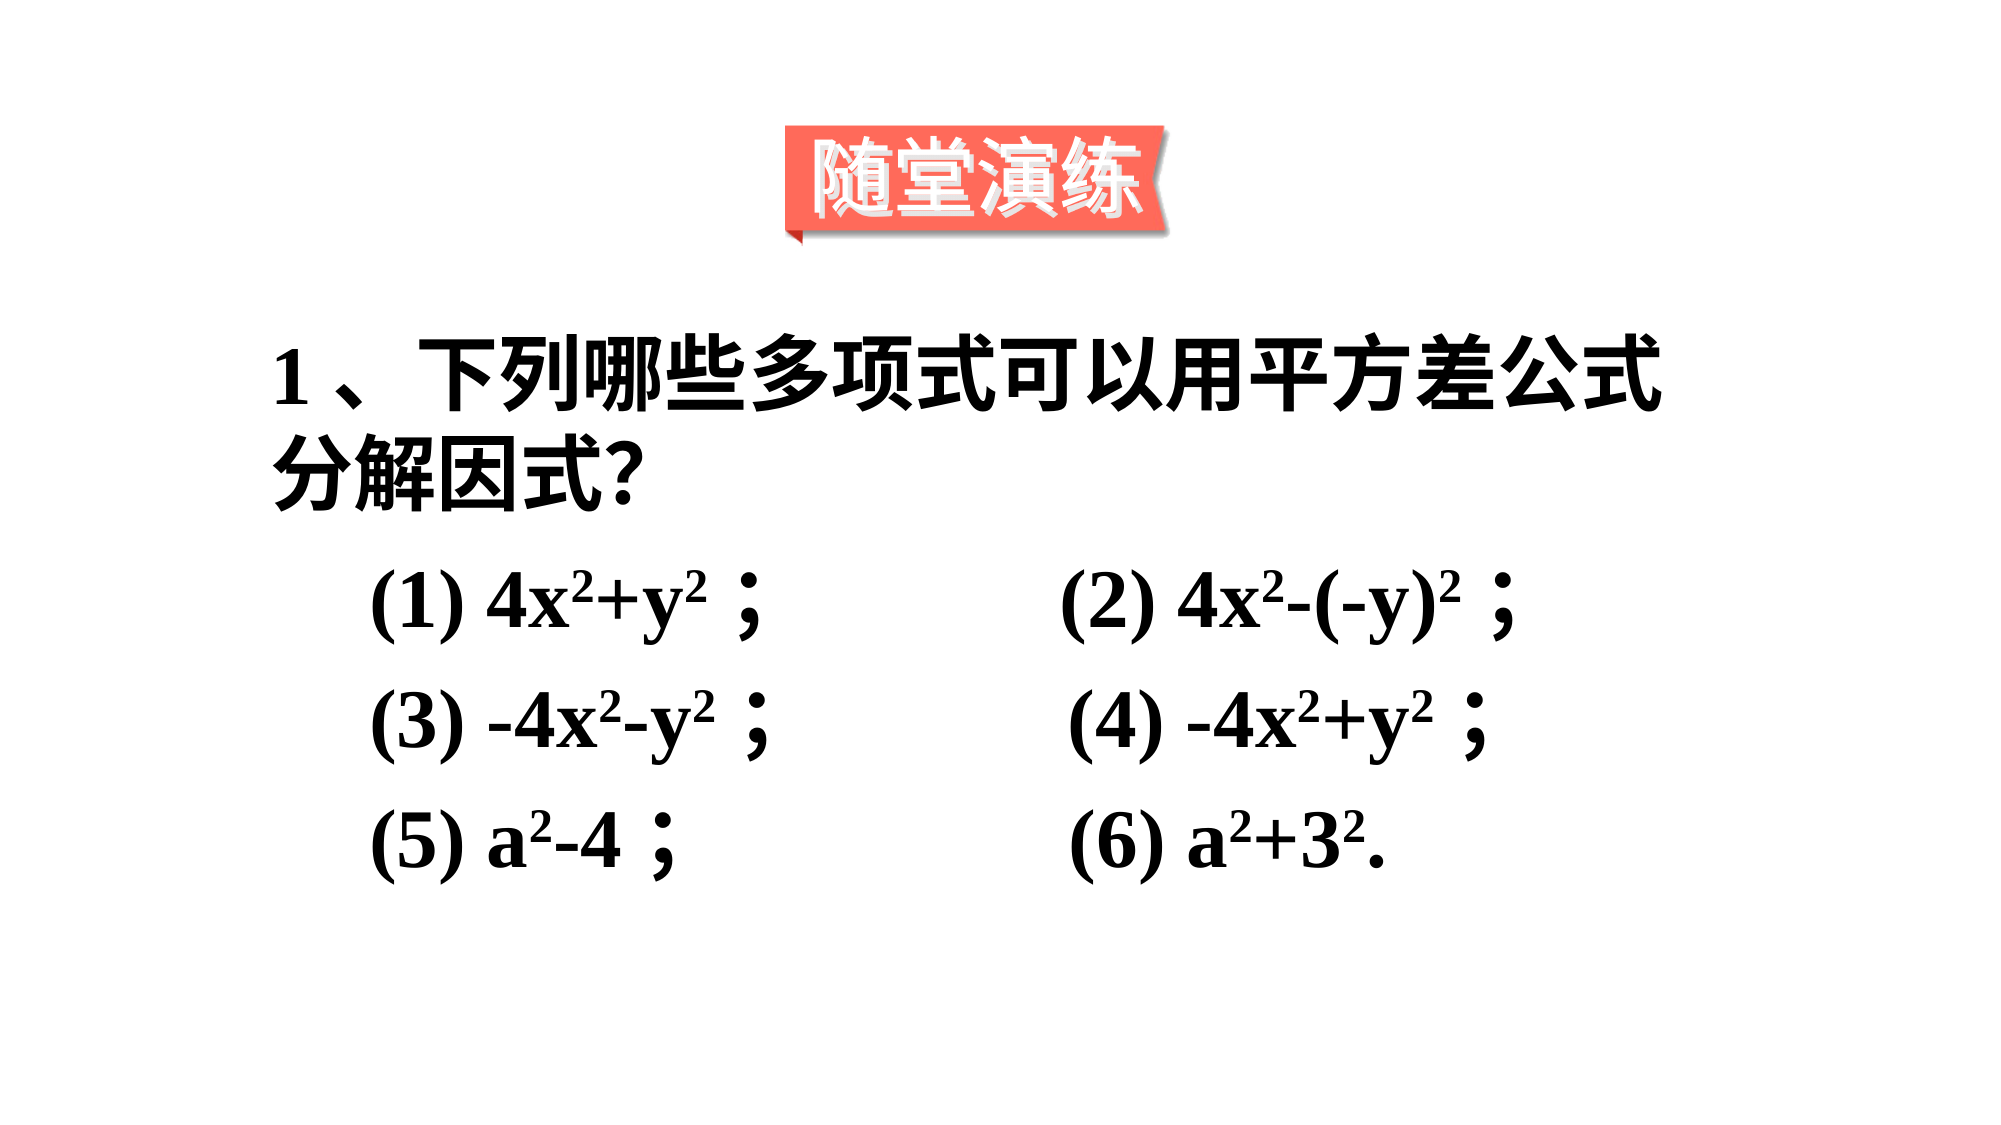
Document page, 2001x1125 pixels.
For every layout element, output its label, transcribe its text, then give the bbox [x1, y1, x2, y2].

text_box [775, 101, 1224, 327]
text_box 1、下列哪些多项式可以用平方差公式分解因式？ [255, 314, 1744, 529]
text_box (1) 4x2+y2； (2) 4x2-(-y)2； (3) -4x2-y2； (4) -4x2+y2； (5) a2-4； (6) a2+32. [354, 516, 1619, 892]
